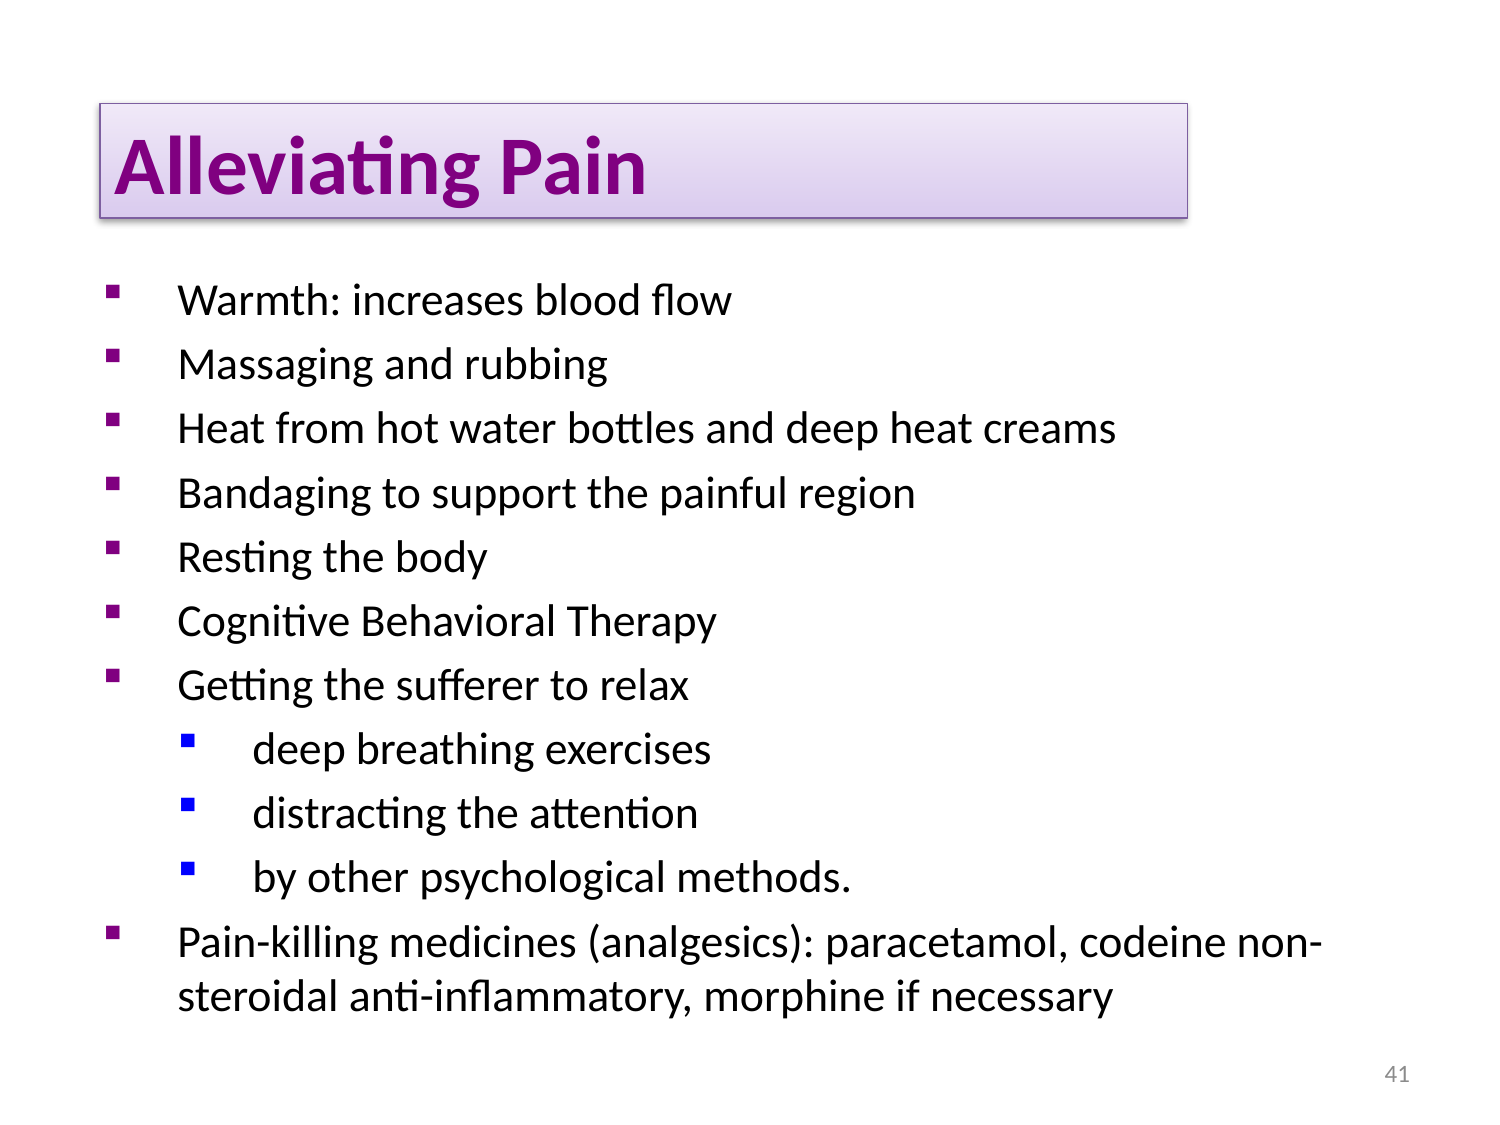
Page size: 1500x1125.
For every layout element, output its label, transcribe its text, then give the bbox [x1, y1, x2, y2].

text_box Alleviating Pain [99, 103, 1188, 219]
slide_number 41 [1074, 1042, 1425, 1103]
text_box Warmth: increases blood flow Massaging and rubbing Heat from hot water bottles and deep heat creams Bandaging to support the painful region Resting the body Cognitive Behavioral Therapy Getting the sufferer to relax deep breathing exercises distracting the attention by other psychological methods. Pain-killing medicines (analgesics): paracetamol, codeine non-steroidal anti-inflammatory, morphine if necessary [87, 262, 1438, 1029]
